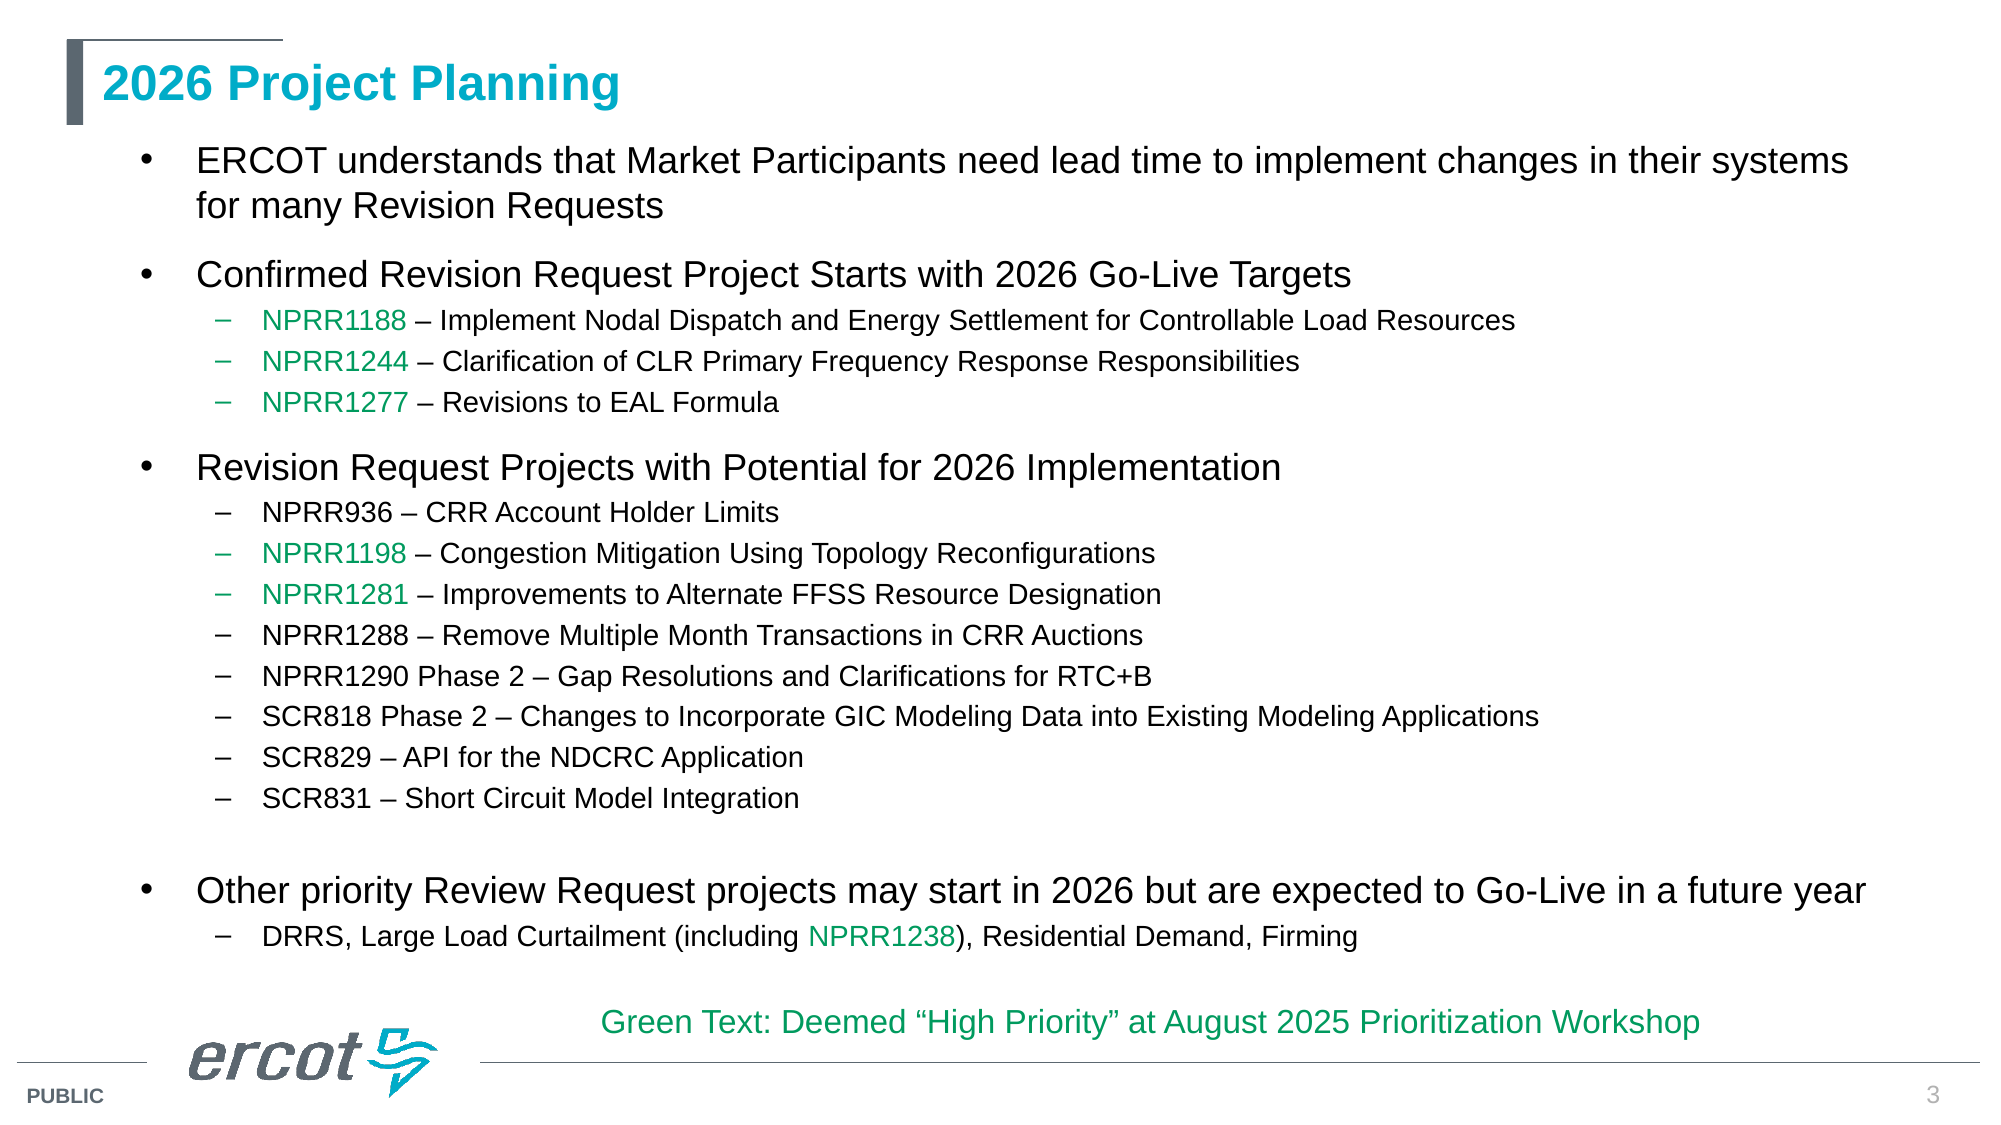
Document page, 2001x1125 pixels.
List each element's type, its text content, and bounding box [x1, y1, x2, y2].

title 2026 Project Planning [87, 42, 1325, 128]
list ERCOT understands that Market Participants need lead time to implement changes in their systems for many Revision Requests Confirmed Revision Request Project Starts with 2026 Go-Live Targets NPRR1188 – Implement Nodal Dispatch and Energy Settlement for Controllable Load Resources NPRR1244 – Clarification of CLR Primary Frequency Response Responsibilities NPRR1277 – Revisions to EAL Formula Revision Request Projects with Potential for 2026 Implementation NPRR936 – CRR Account Holder Limits NPRR1198 – Congestion Mitigation Using Topology Reconfigurations NPRR1281 – Improvements to Alternate FFSS Resource Designation NPRR1288 – Remove Multiple Month Transactions in CRR Auctions NPRR1290 Phase 2 – Gap Resolutions and Clarifications for RTC+B SCR818 Phase 2 – Changes to Incorporate GIC Modeling Data into Existing Modeling Applications SCR829 – API for the NDCRC Application SCR831 – Short Circuit Model Integration Other priority Review Request projects may start in 2026 but are expected to Go-Live in a future year DRRS, Large Load Curtailment (including NPRR1238), Residential Demand, Firming [125, 128, 1913, 1038]
picture [183, 1038, 442, 1100]
slide_number 3 [1883, 1076, 1984, 1112]
text_box Green Text: Deemed “High Priority” at August 2025 Prioritization Workshop [585, 992, 1727, 1048]
